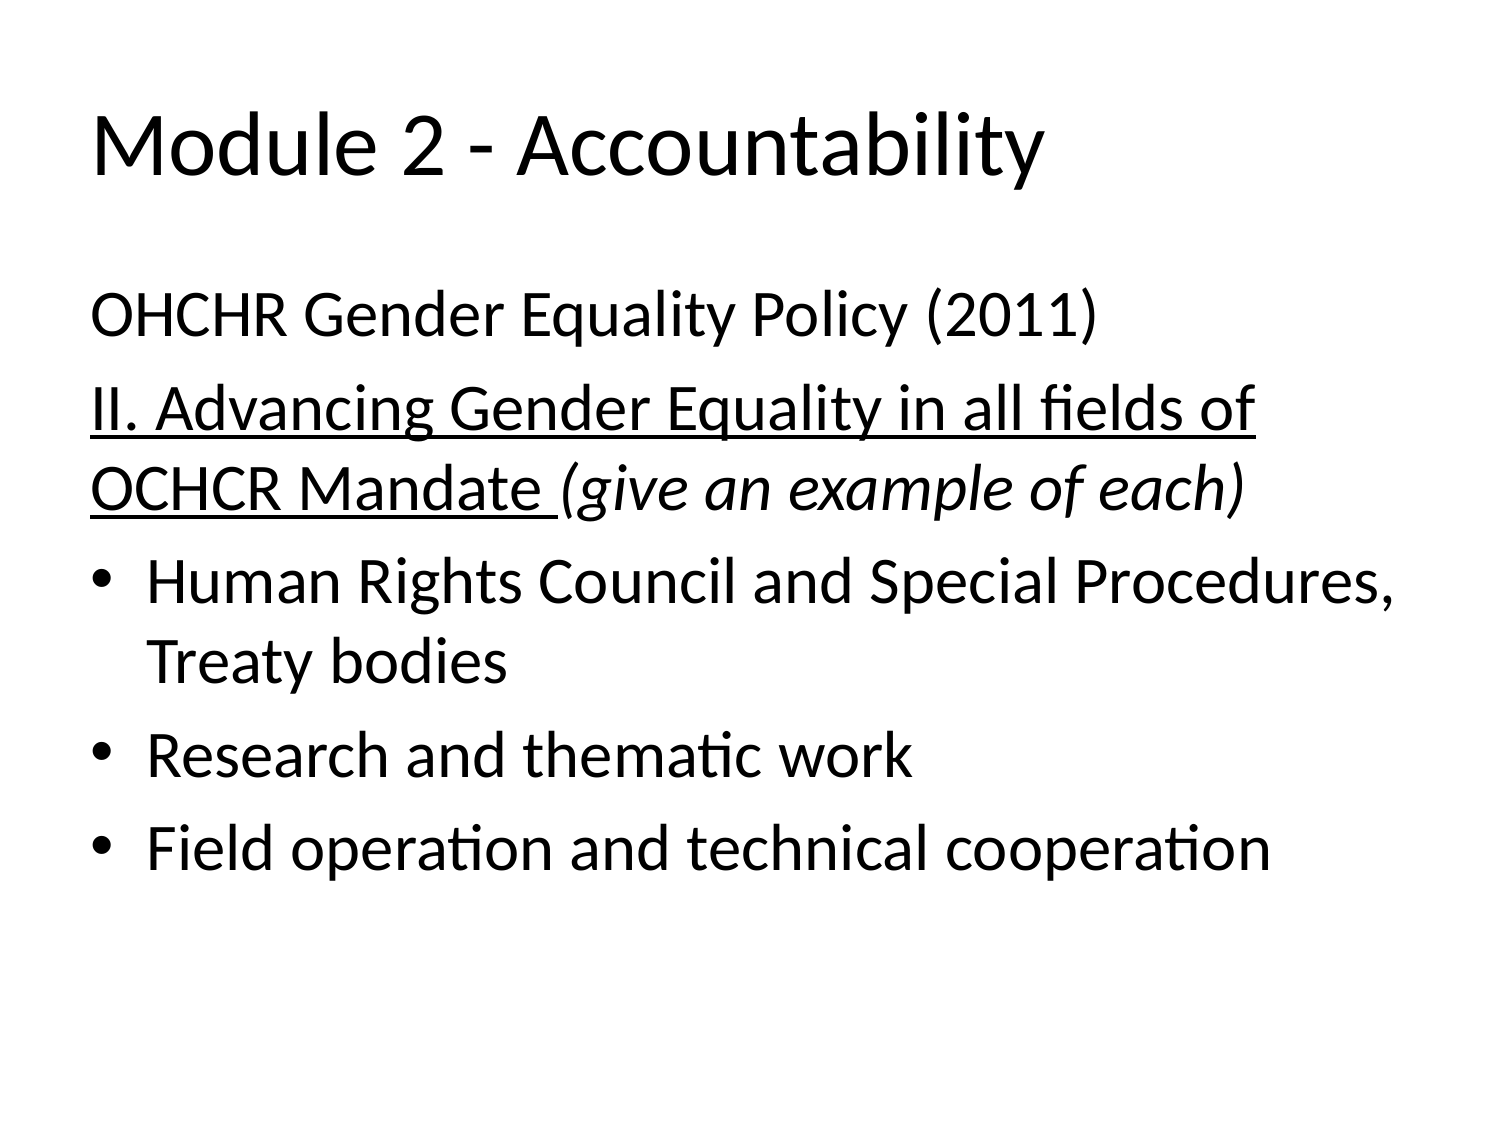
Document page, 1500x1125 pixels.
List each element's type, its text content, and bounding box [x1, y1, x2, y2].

list OHCHR Gender Equality Policy (2011) II. Advancing Gender Equality in all fields of OCHCR Mandate (give an example of each) Human Rights Council and Special Procedures, Treaty bodies Research and thematic work Field operation and technical cooperation [75, 262, 1425, 1005]
title Module 2 - Accountability [75, 45, 1425, 233]
